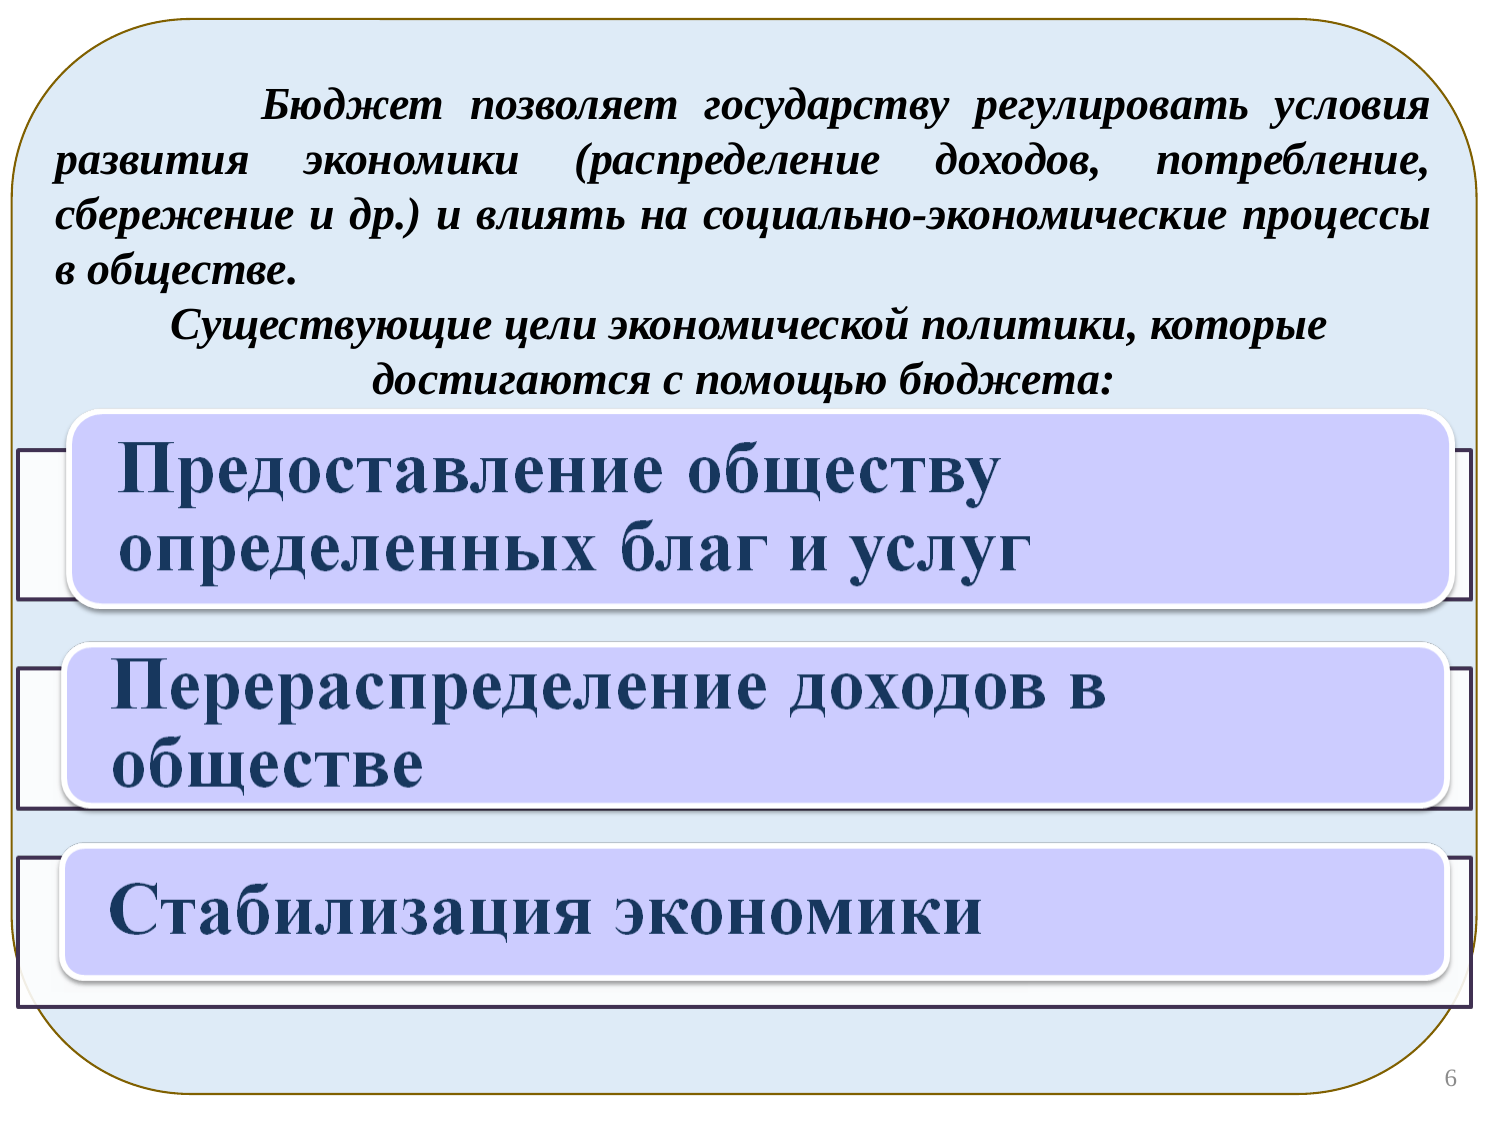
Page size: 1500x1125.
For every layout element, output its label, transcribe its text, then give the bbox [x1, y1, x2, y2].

text_box [1447, 97, 1478, 951]
text_box [126, 1083, 1363, 1096]
text_box [10, 98, 41, 955]
text_box [68, 17, 1420, 66]
picture [15, 336, 1474, 1083]
slide_number 6 [1411, 1083, 1473, 1107]
text_box Бюджет позволяет государству регулировать условия развития экономики (распределение доходов, потребление, сбережение и др.) и влиять на социально-экономические процессы в обществе. Существующие цели экономической политики, которые достигаются с помощью бюджета: [41, 66, 1447, 336]
